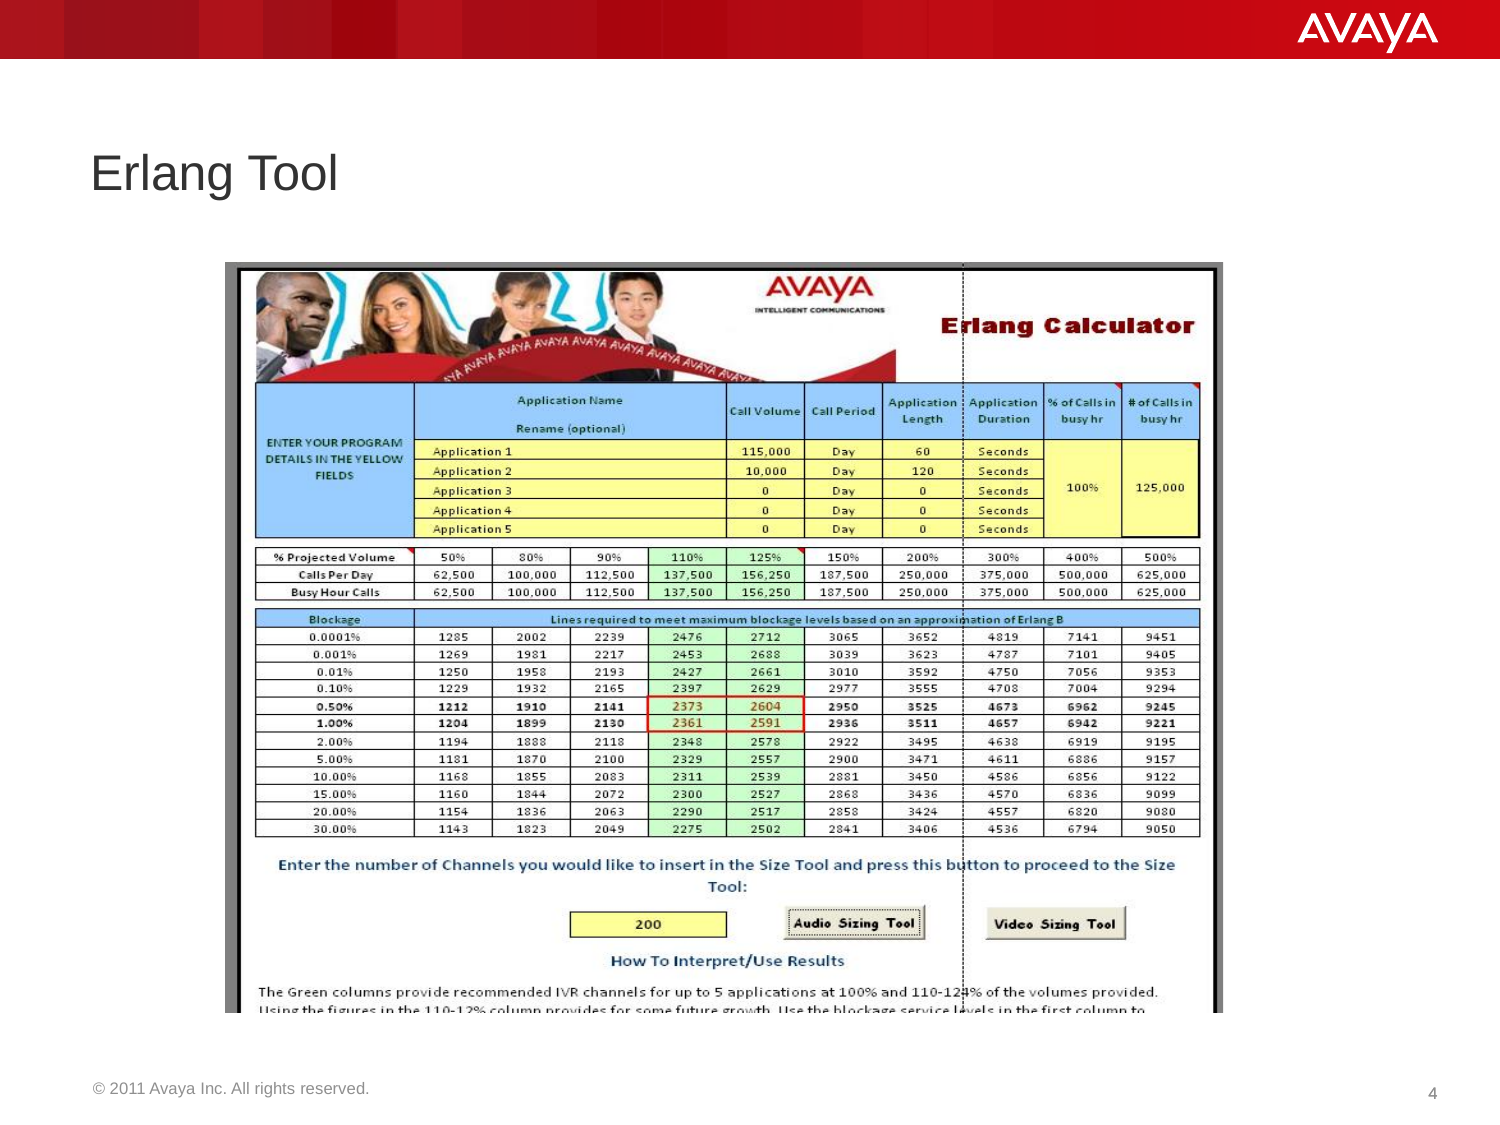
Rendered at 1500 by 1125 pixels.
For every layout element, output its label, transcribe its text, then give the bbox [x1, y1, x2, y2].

title Erlang Tool [75, 71, 1425, 209]
picture [224, 262, 1224, 1013]
